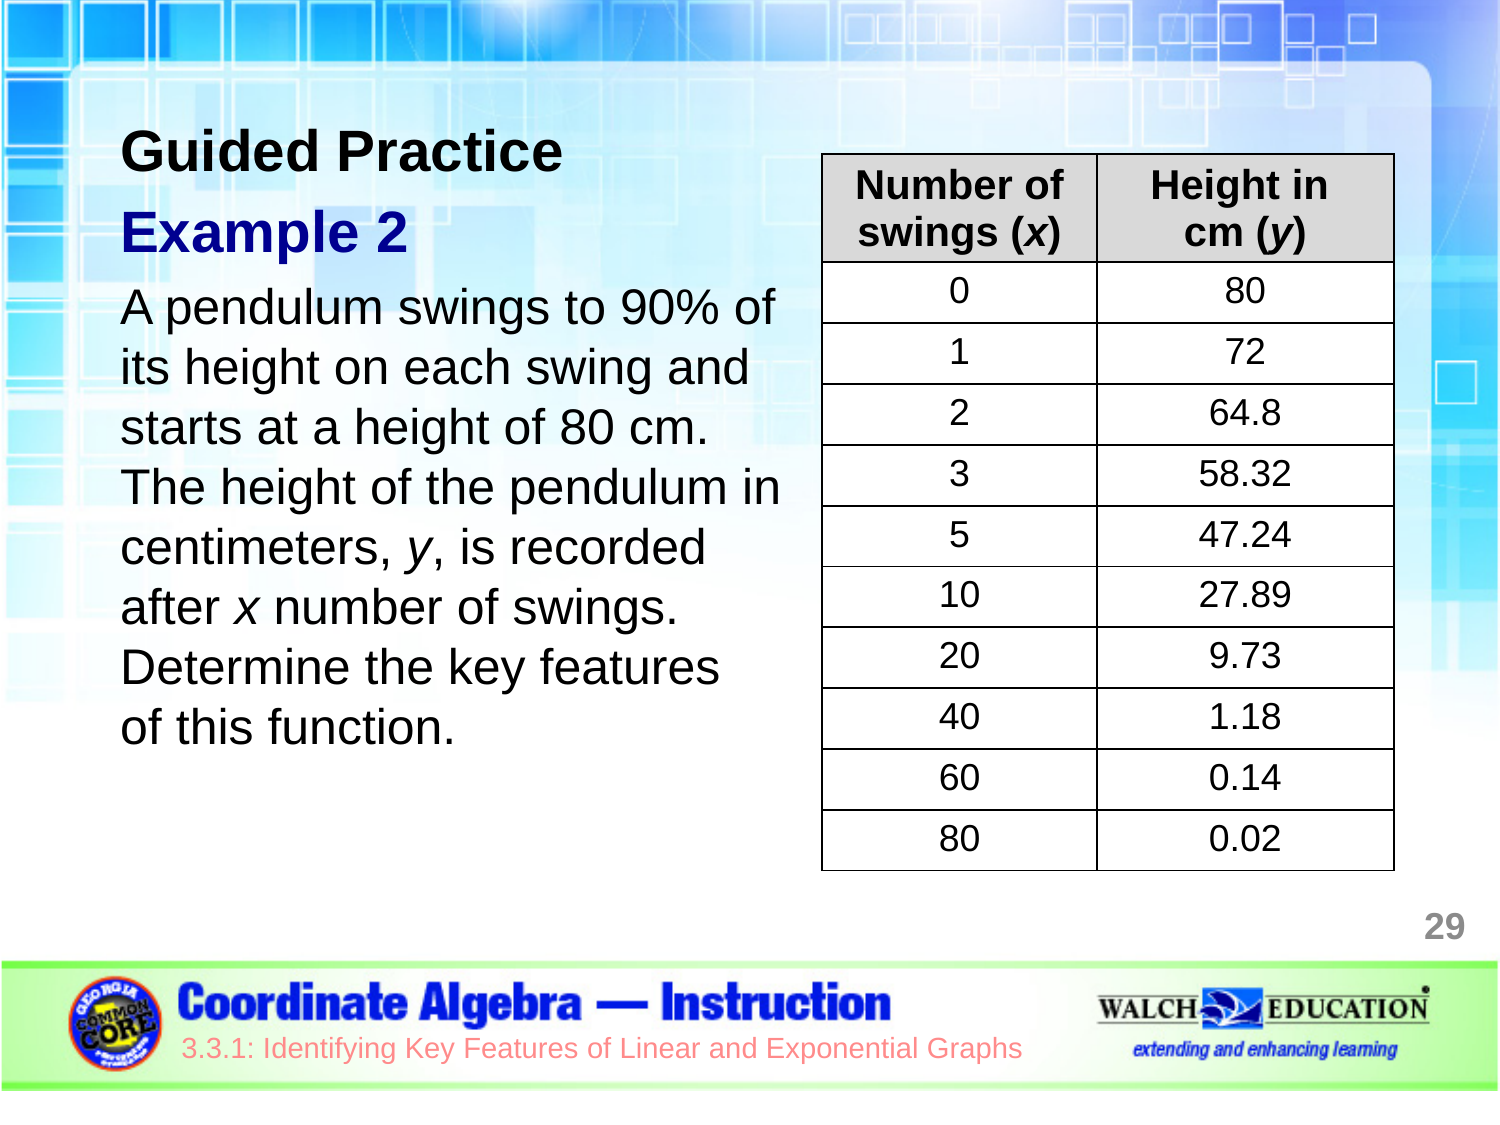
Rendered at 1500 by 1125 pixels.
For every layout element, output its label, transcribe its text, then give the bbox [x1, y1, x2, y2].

table_cell 20 [823, 628, 1096, 687]
table_cell 72 [1098, 324, 1393, 383]
table_cell 80 [823, 811, 1096, 870]
table_cell 3 [823, 446, 1096, 505]
table_cell 2 [823, 385, 1096, 444]
table_cell 47.24 [1098, 507, 1393, 566]
table_cell 27.89 [1098, 567, 1393, 626]
table_cell 60 [823, 750, 1096, 809]
table_cell 1.18 [1098, 689, 1393, 748]
table_cell 0.14 [1098, 750, 1393, 809]
table_cell 9.73 [1098, 628, 1393, 687]
table_cell 0 [823, 263, 1096, 322]
table_cell 1 [823, 324, 1096, 383]
footer 3.3.1: Identifying Key Features of Linear and Exponential Graphs [166, 1024, 1080, 1069]
picture [1, 0, 1500, 1091]
table_header Height in cm (y) [1098, 155, 1393, 261]
table_cell 58.32 [1098, 446, 1393, 505]
table_cell 10 [823, 567, 1096, 626]
table_cell 0.02 [1098, 811, 1393, 870]
table_header Number of swings (x) [823, 155, 1096, 261]
table_cell 80 [1098, 263, 1393, 322]
slide_number 29 [1361, 901, 1481, 949]
table_cell 64.8 [1098, 385, 1393, 444]
table_cell 5 [823, 507, 1096, 566]
subtitle Guided Practice Example 2 A pendulum swings to 90% of its height on each swing and starts at a height of 80 cm. The height of the pendulum in centimeters, y, is recorded after x number of swings. Determine the key features of this function. [105, 105, 1394, 949]
table_cell 40 [823, 689, 1096, 748]
